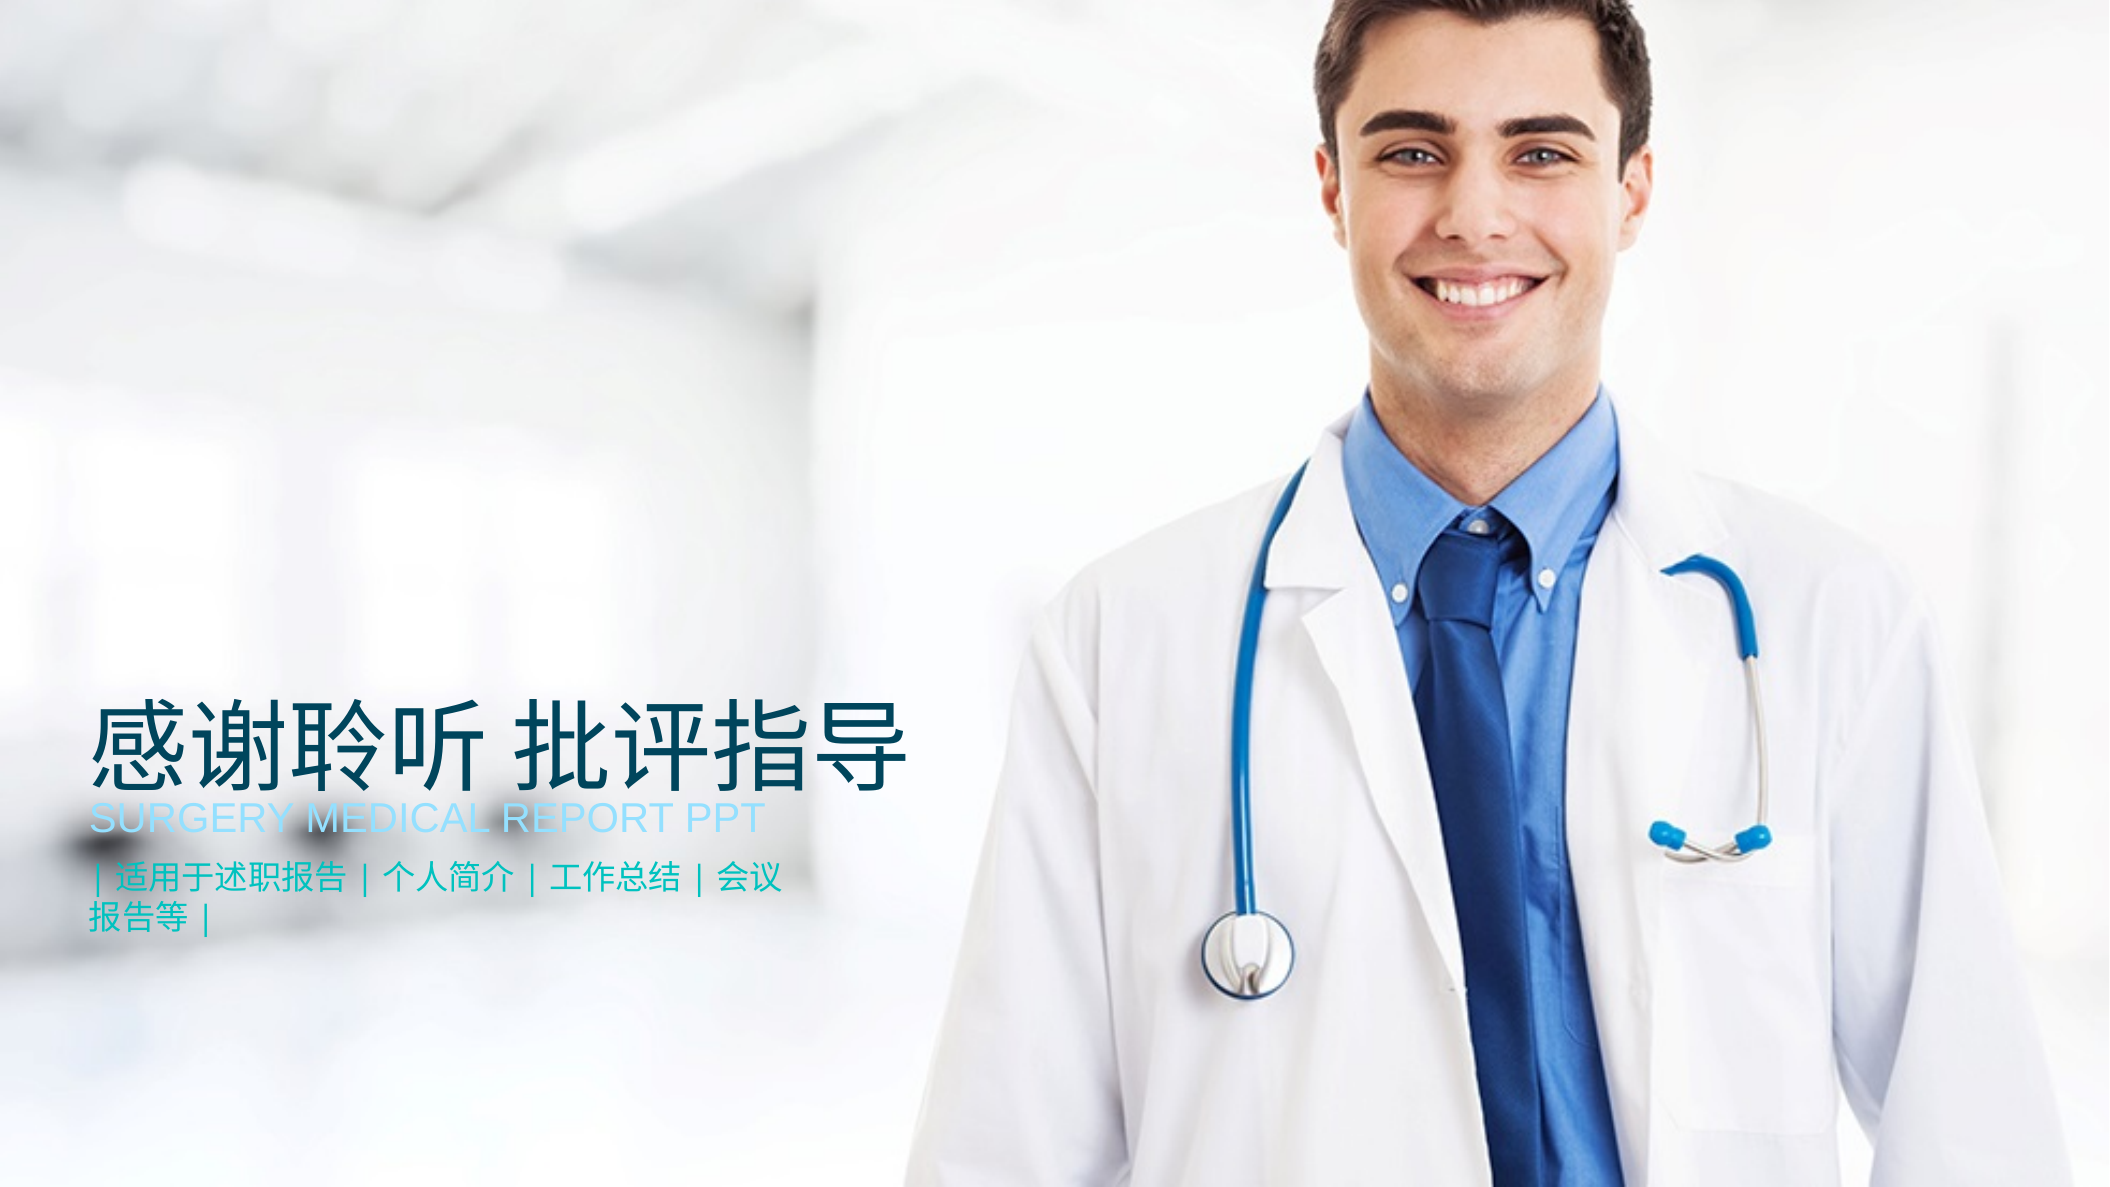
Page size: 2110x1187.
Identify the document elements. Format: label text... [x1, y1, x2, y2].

text_box |适用于述职报告|个人简介|工作总结|会议报告等| [74, 848, 825, 944]
text_box 感谢聆听 批评指导 [74, 675, 961, 811]
text_box SURGERY MEDICAL REPORT PPT [74, 811, 854, 848]
text_box [0, 0, 2110, 1187]
